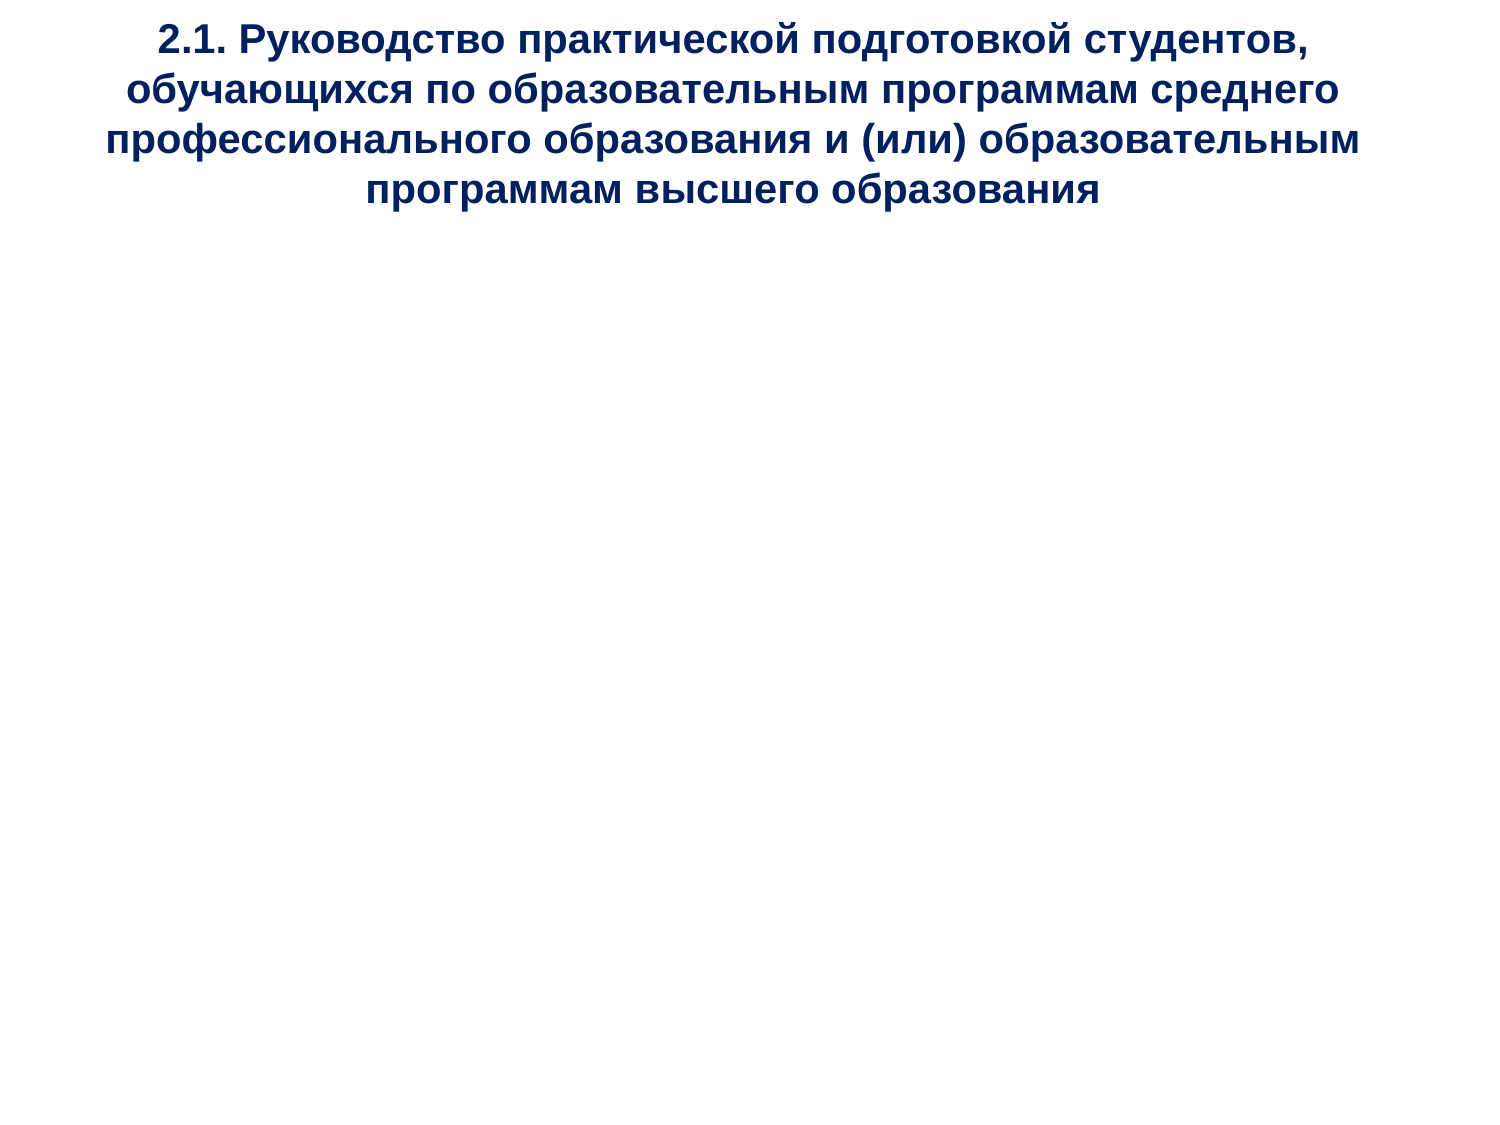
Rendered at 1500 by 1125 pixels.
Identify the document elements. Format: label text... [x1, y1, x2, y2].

title 2.1. Руководство практической подготовкой студентов, обучающихся по образовательным программам среднего профессионального образования и (или) образовательным программам высшего образования [41, 0, 1425, 225]
